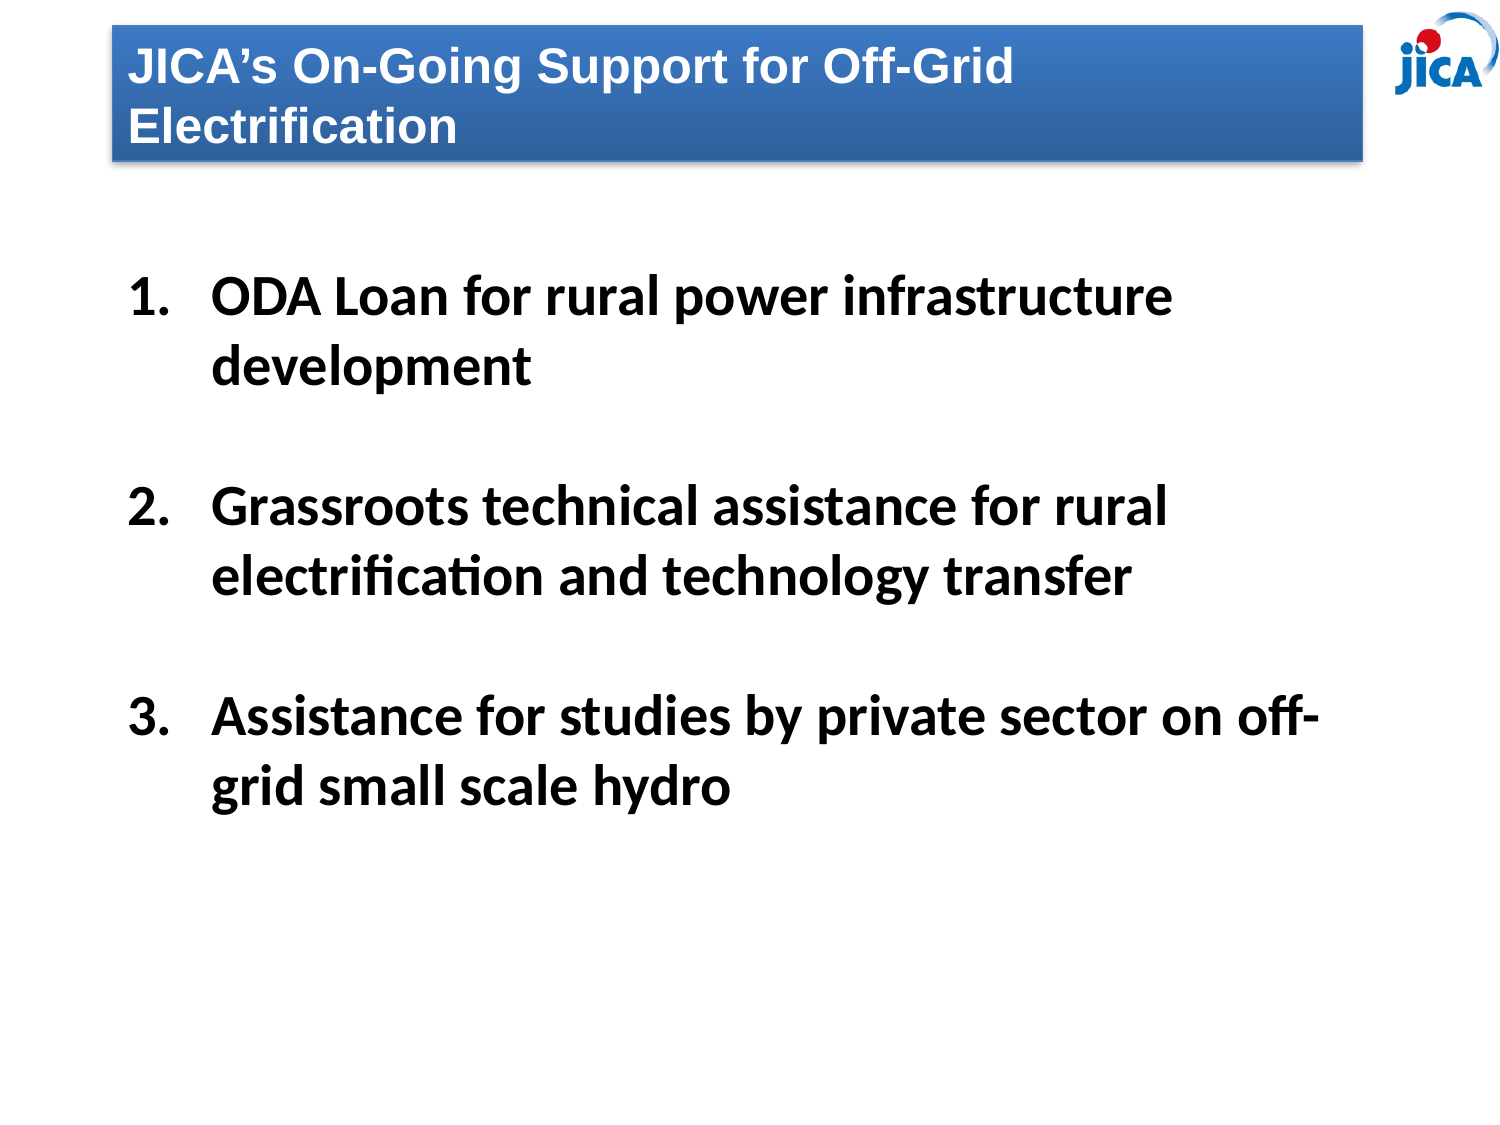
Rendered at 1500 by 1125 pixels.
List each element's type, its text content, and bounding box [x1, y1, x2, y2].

text_box ODA Loan for rural power infrastructure development Grassroots technical assistance for rural electrification and technology transfer Assistance for studies by private sector on off-grid small scale hydro [112, 249, 1374, 825]
text_box JICA’s On-Going Support for Off-Grid Electrification [112, 25, 1363, 162]
picture [1372, 0, 1500, 101]
